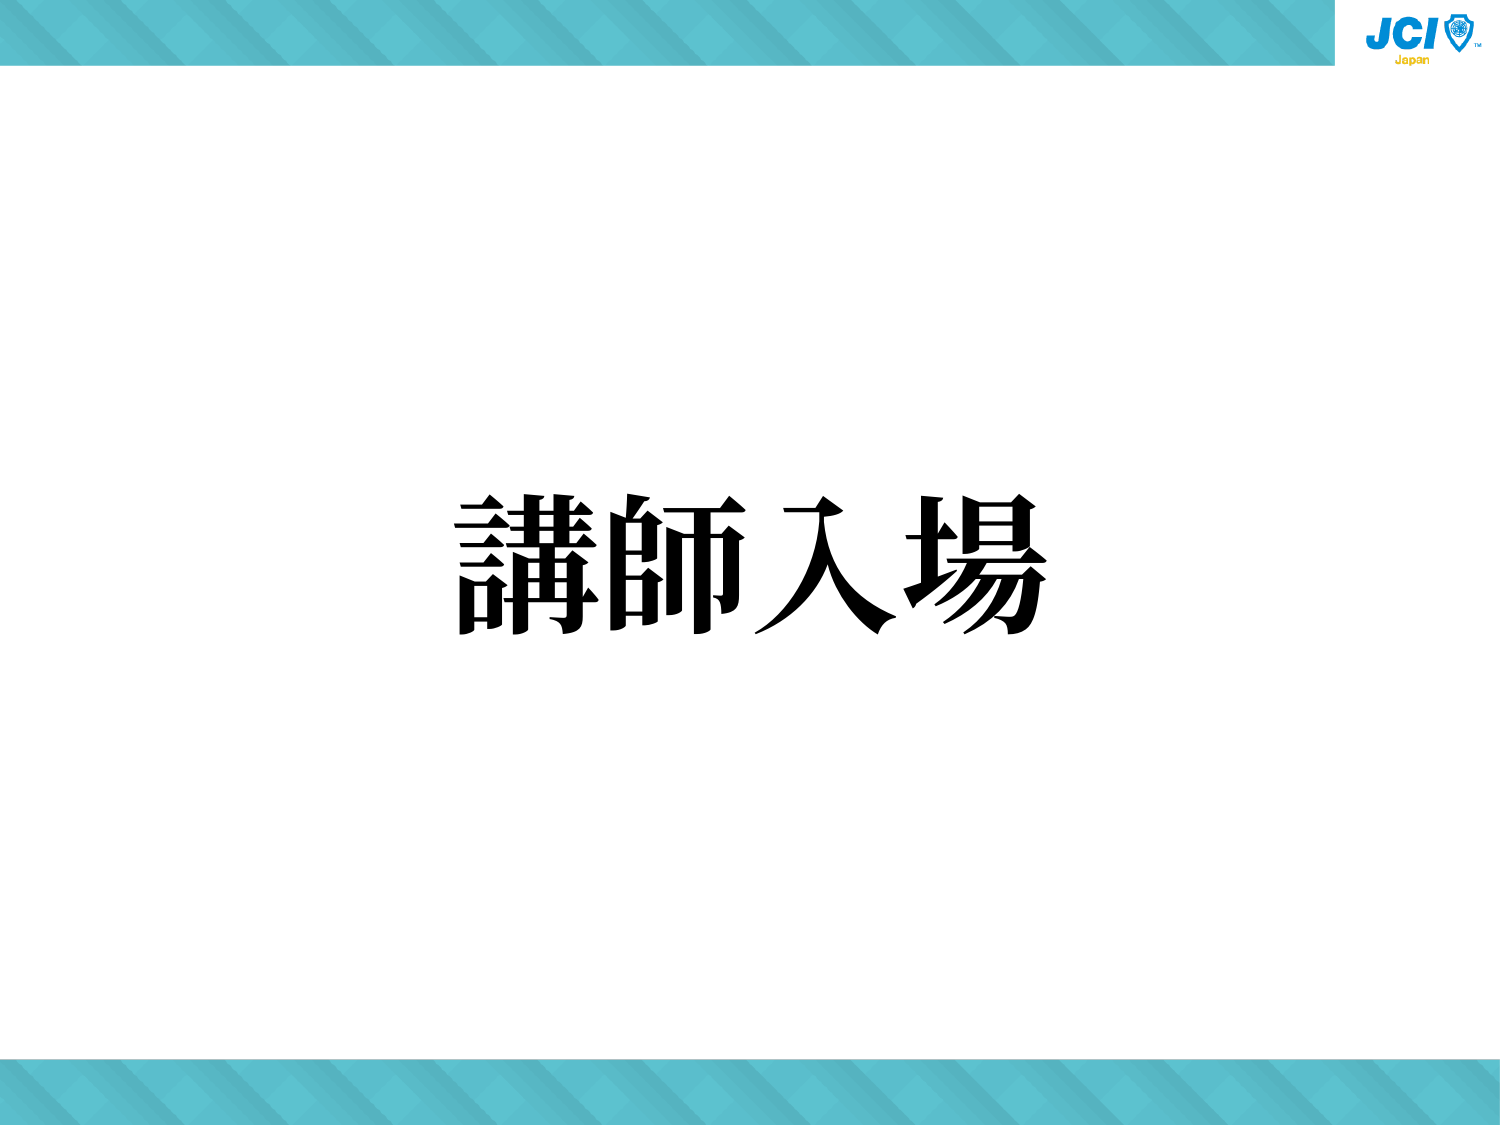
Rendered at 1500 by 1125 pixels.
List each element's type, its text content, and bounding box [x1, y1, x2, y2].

picture [0, 0, 1500, 1125]
text_box 講師入場 [126, 378, 1374, 750]
